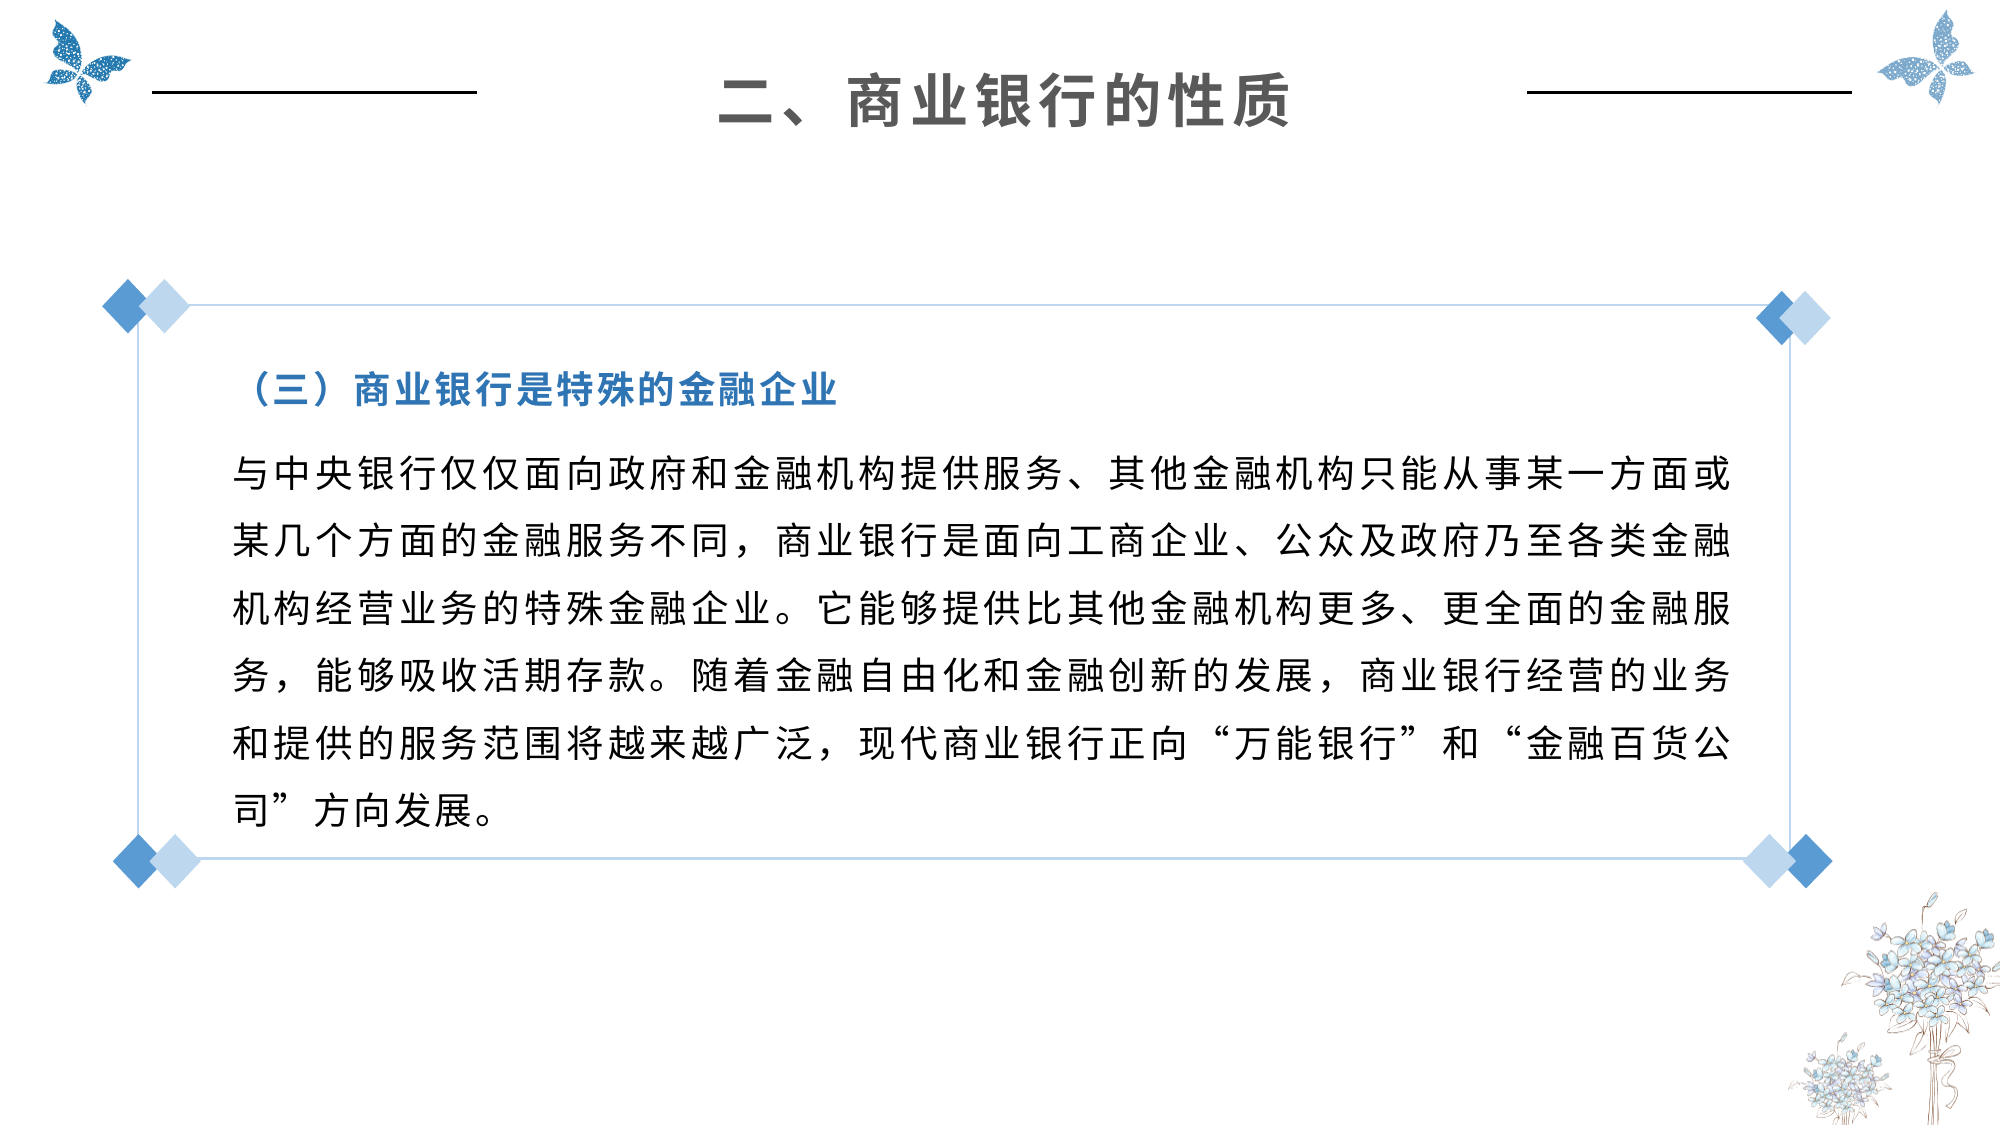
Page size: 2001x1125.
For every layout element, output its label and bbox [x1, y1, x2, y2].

picture [1788, 892, 2000, 1125]
text_box [102, 278, 1833, 889]
text_box [151, 55, 1852, 142]
